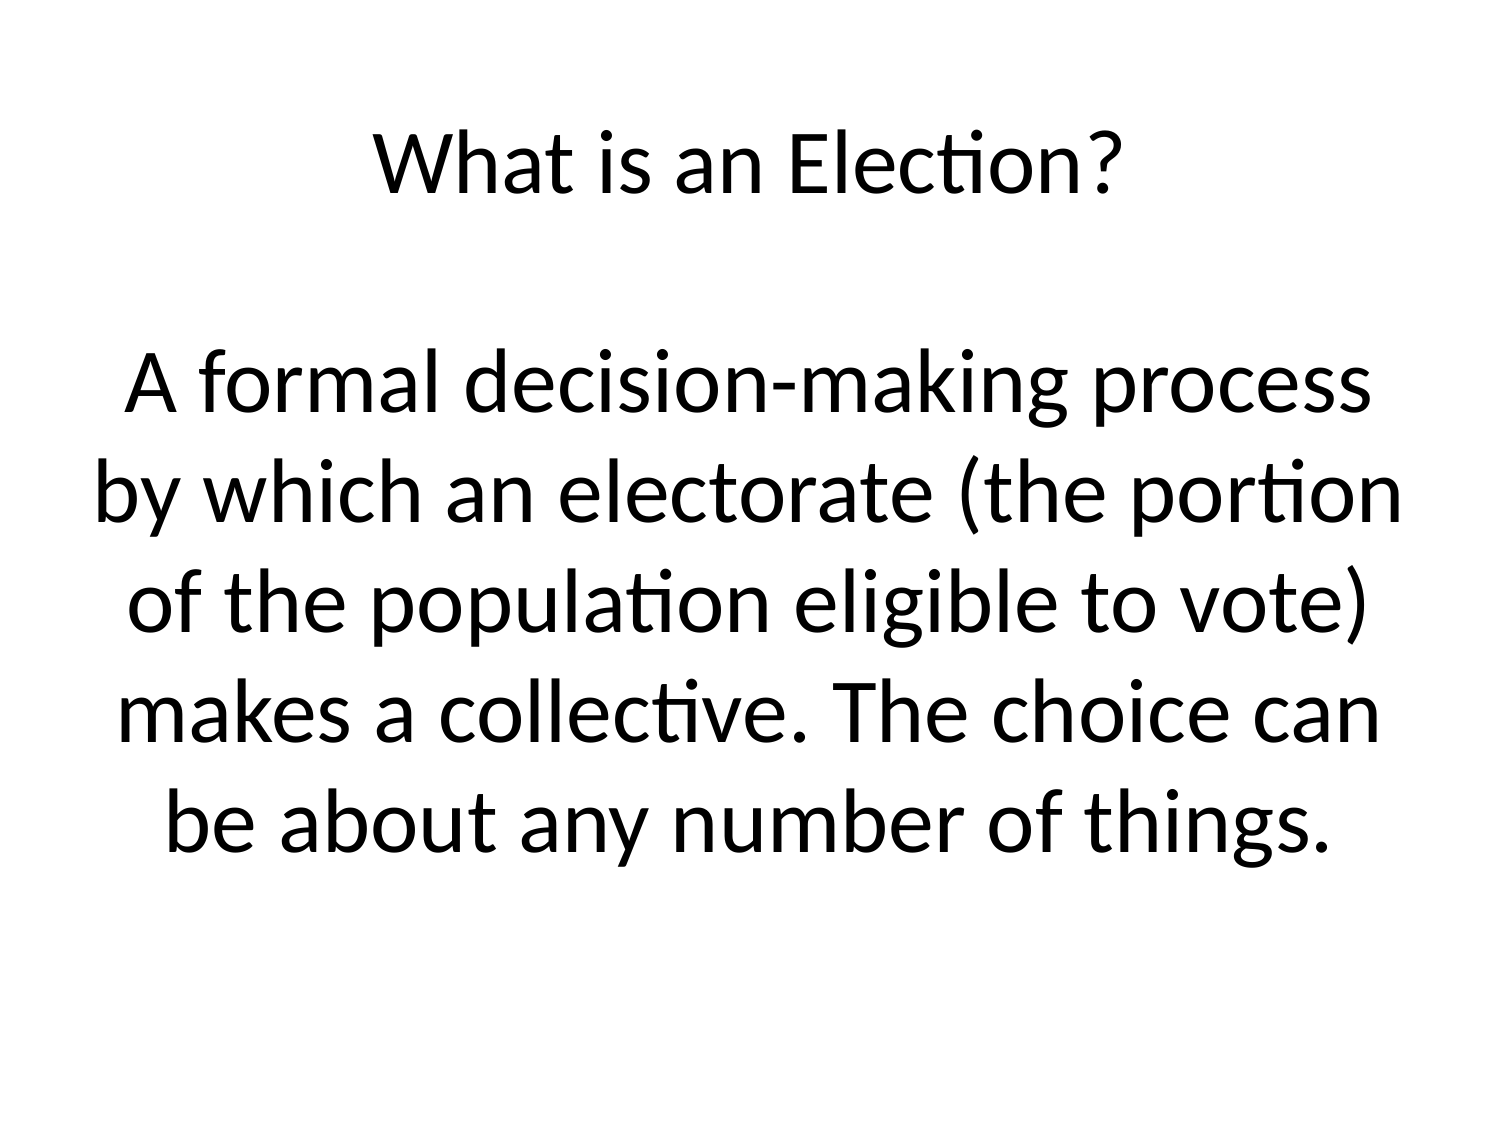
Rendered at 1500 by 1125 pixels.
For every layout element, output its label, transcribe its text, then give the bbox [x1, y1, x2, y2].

title What is an Election? A formal decision-making process by which an electorate (the portion of the population eligible to vote) makes a collective. The choice can be about any number of things. [74, 44, 1426, 1038]
